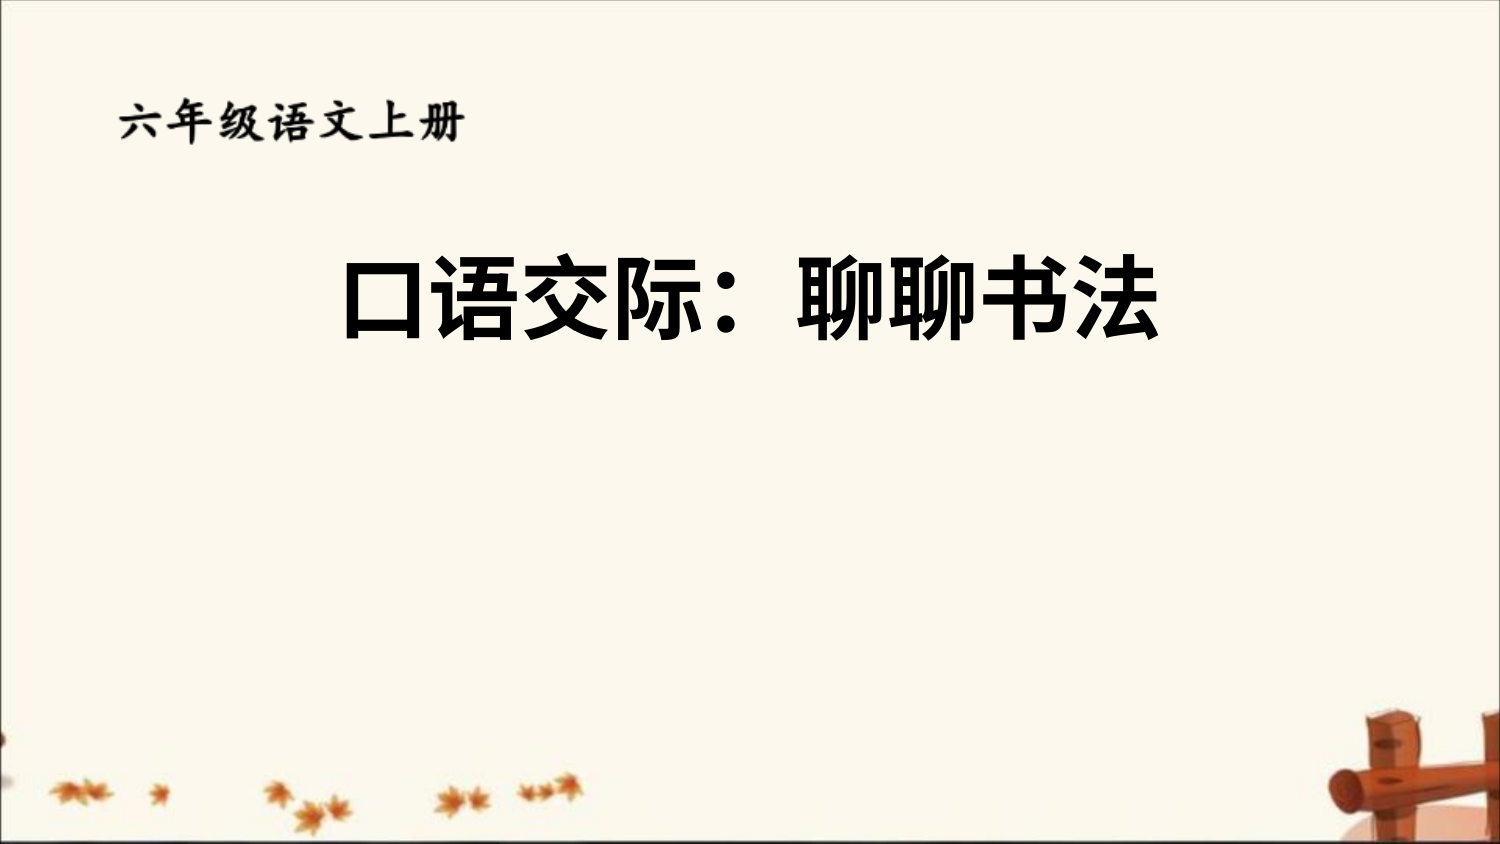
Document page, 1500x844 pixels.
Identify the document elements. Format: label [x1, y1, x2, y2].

picture [0, 0, 1500, 232]
picture [0, 387, 1500, 844]
text_box [0, 232, 1500, 387]
